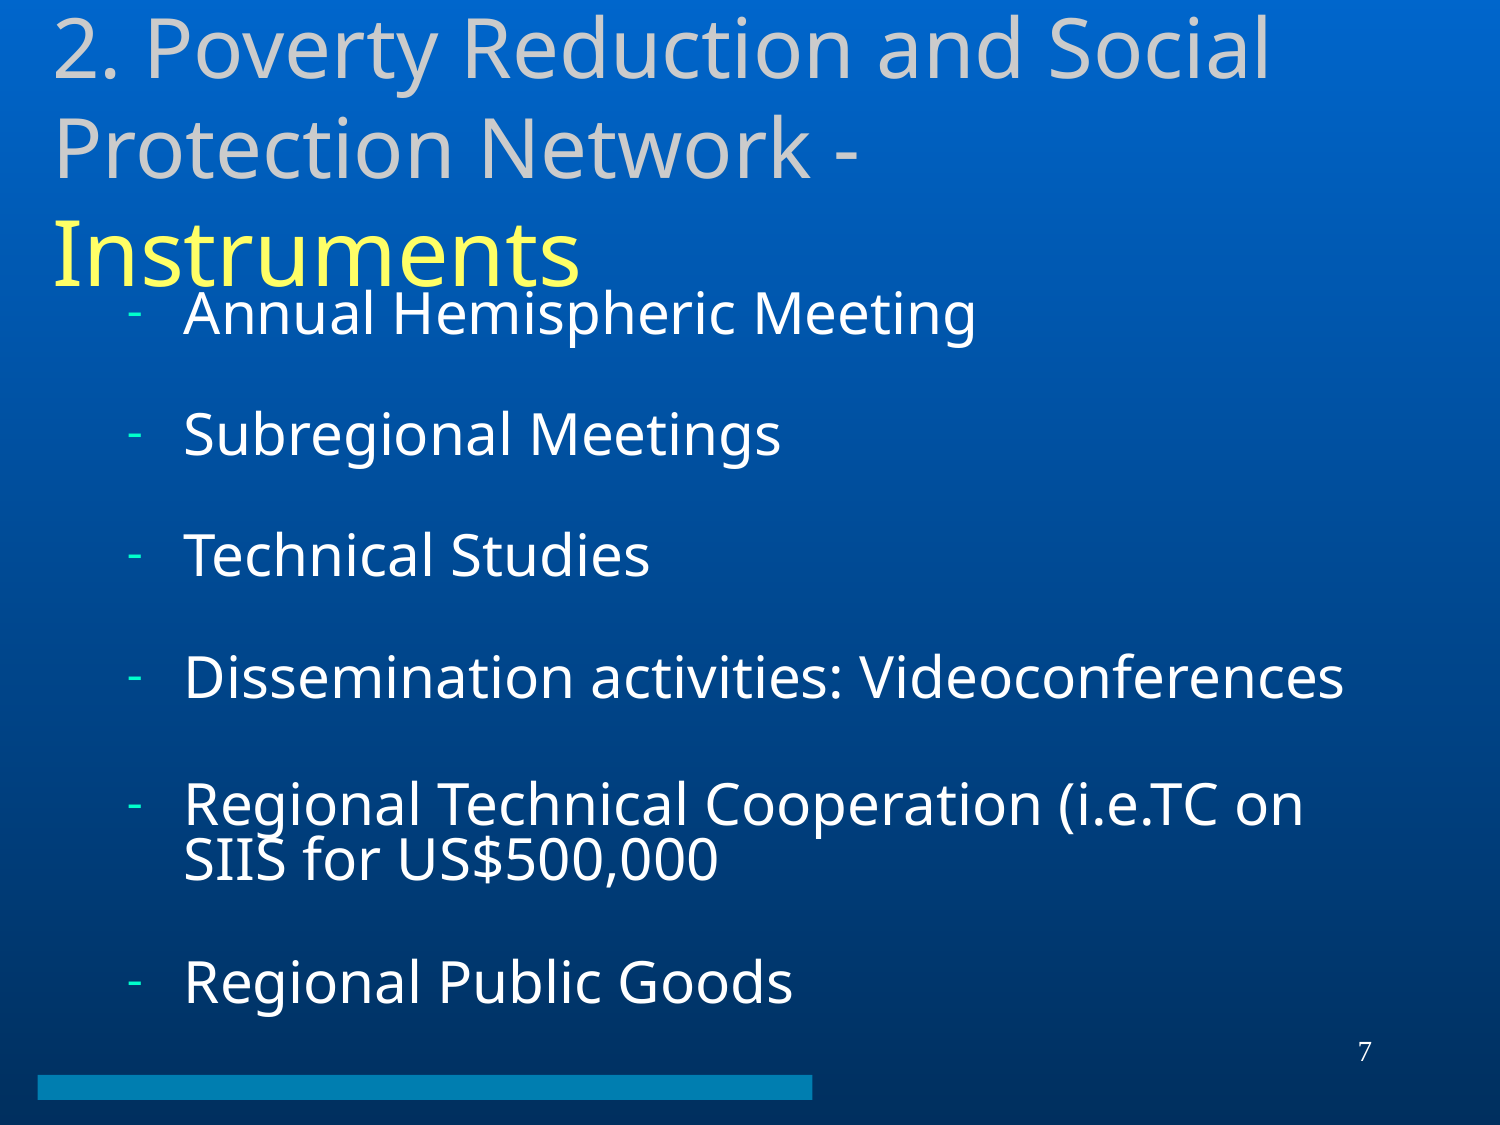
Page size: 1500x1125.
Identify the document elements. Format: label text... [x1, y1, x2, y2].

slide_number 7 [1074, 1038, 1388, 1088]
text_box 2. Poverty Reduction and Social Protection Network - Instruments [37, 24, 1388, 275]
text_box Annual Hemispheric Meeting Subregional Meetings Technical Studies Dissemination activities: Videoconferences Regional Technical Cooperation (i.e.TC on SIIS for US$500,000 Regional Public Goods [112, 287, 1388, 1038]
